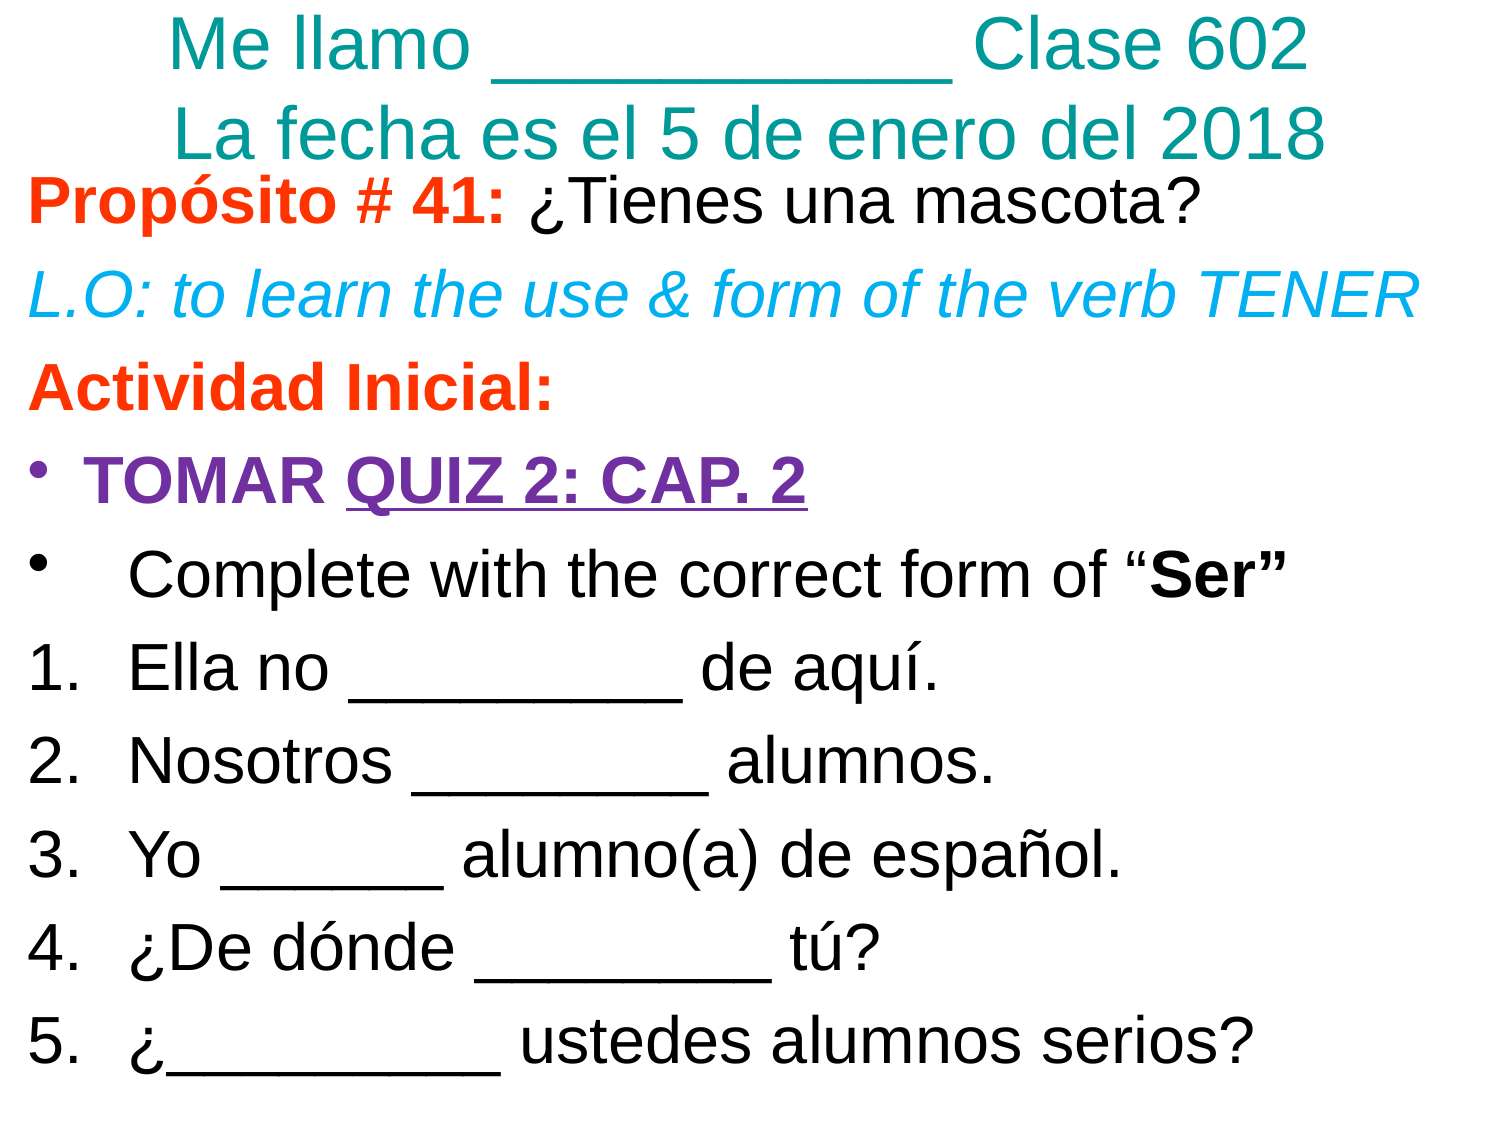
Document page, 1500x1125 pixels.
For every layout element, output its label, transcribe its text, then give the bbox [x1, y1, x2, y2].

text_box Me llamo ___________ Clase 602 La fecha es el 5 de enero del 2018 [0, 0, 1500, 175]
text_box Propósito # 41: ¿Tienes una mascota? L.O: to learn the use & form of the verb TENER Actividad Inicial: TOMAR QUIZ 2: CAP. 2 Complete with the correct form of “Ser” Ella no _________ de aquí. Nosotros ________ alumnos. Yo ______ alumno(a) de español. ¿De dónde ________ tú? ¿_________ ustedes alumnos serios? [12, 149, 1500, 1013]
